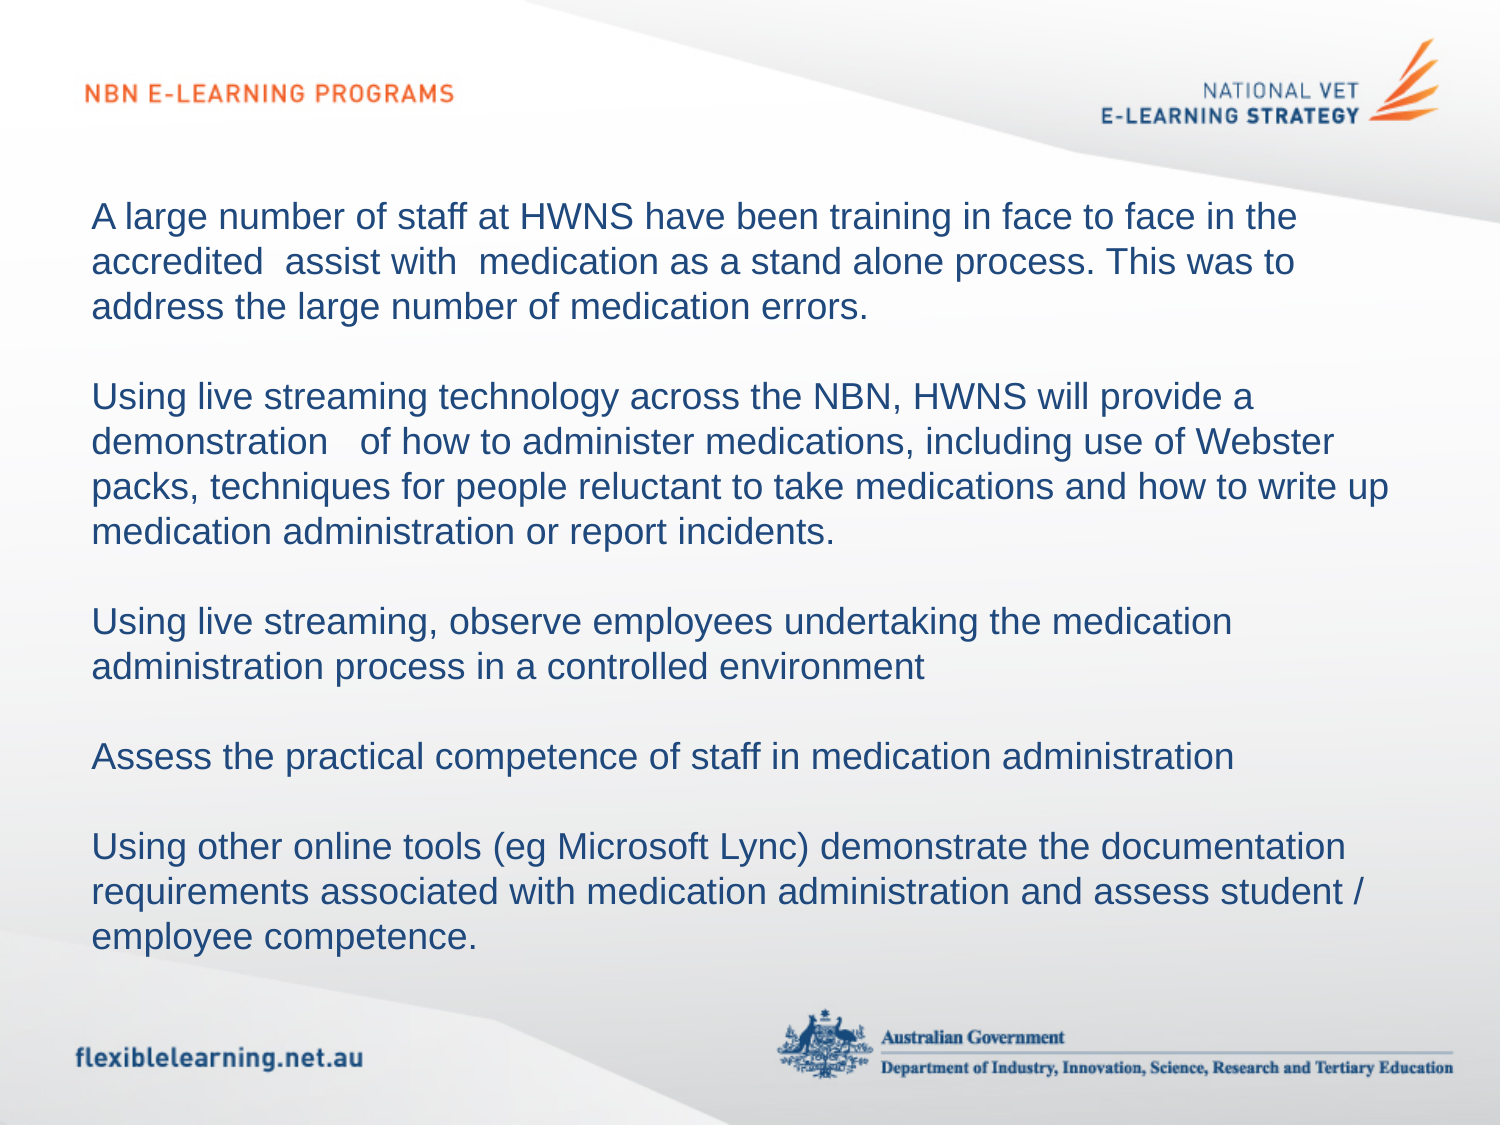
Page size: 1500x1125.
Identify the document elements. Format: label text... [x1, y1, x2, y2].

subtitle A large number of staff at HWNS have been training in face to face in the accredited assist with medication as a stand alone process. This was to address the large number of medication errors. Using live streaming technology across the NBN, HWNS will provide a demonstration of how to administer medications, including use of Webster packs, techniques for people reluctant to take medications and how to write up medication administration or report incidents. Using live streaming, observe employees undertaking the medication administration process in a controlled environment Assess the practical competence of staff in medication administration Using other online tools (eg Microsoft Lync) demonstrate the documentation requirements associated with medication administration and assess student / employee competence. [76, 184, 1412, 1024]
picture [0, 0, 1500, 1125]
